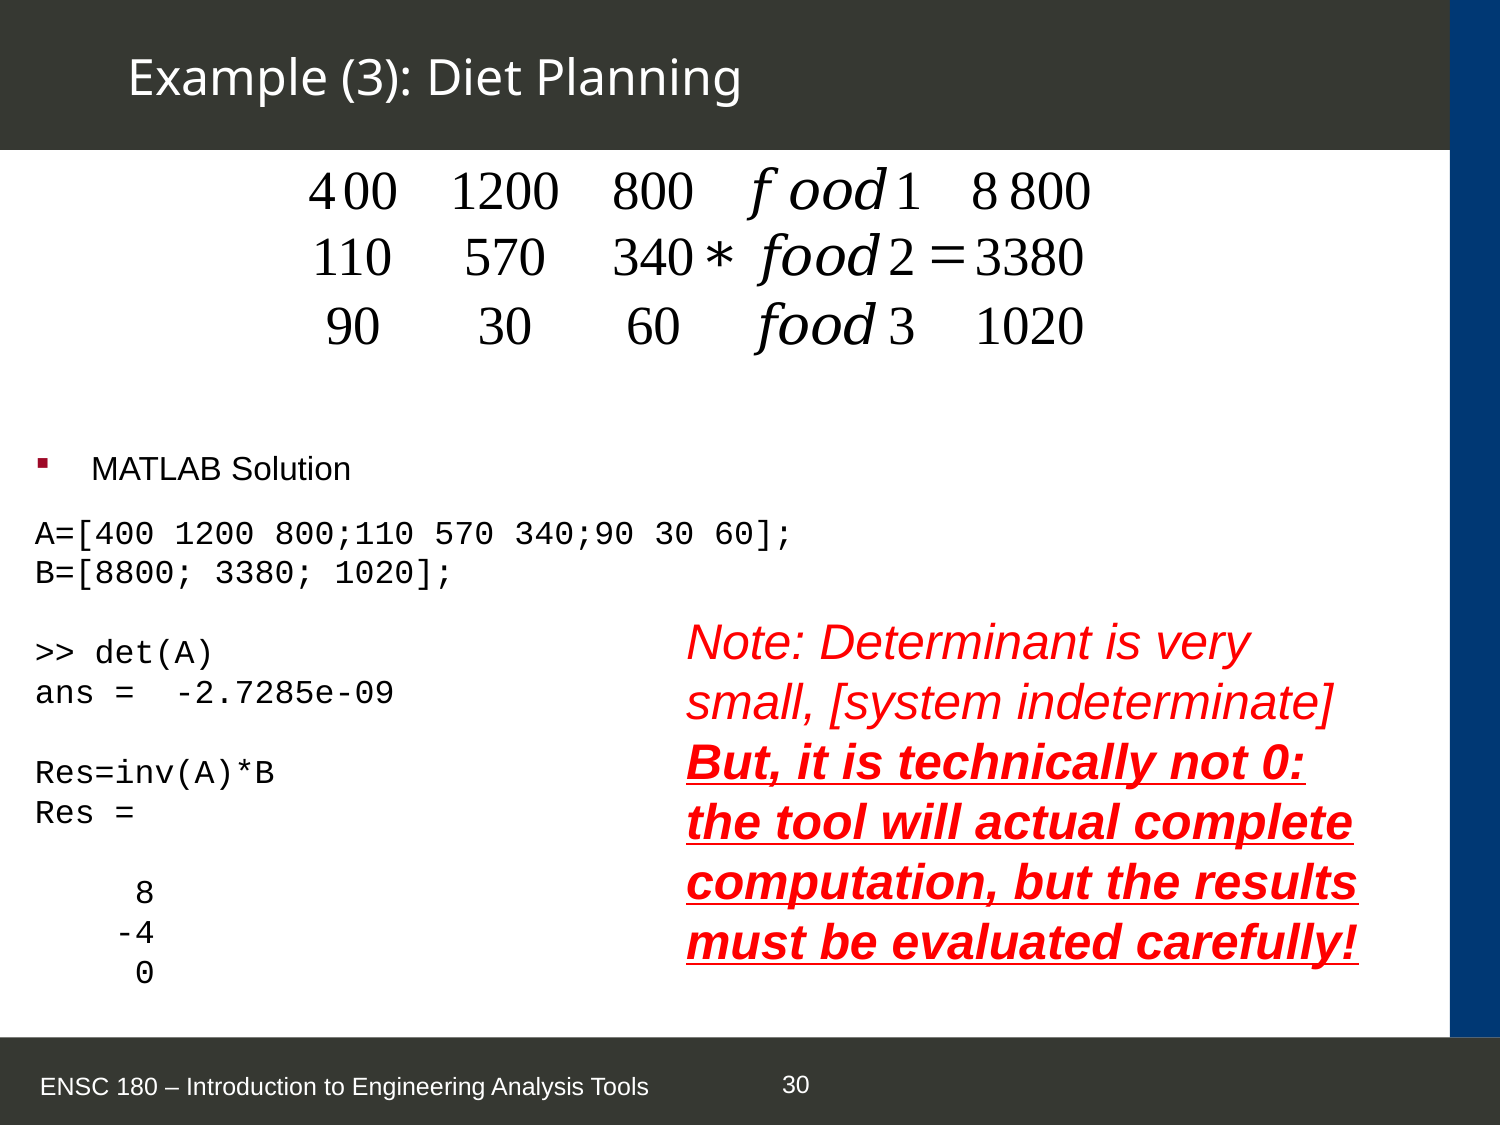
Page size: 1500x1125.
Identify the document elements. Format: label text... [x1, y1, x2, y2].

text_box Note: Determinant is very small, [system indeterminate] But, it is technically not 0: the tool will actual complete computation, but the results must be evaluated carefully! [671, 602, 1408, 978]
title Example (3): Diet Planning [112, 37, 1450, 138]
list MATLAB Solution [20, 440, 1440, 603]
footer ENSC 180 – Introduction to Engineering Analysis Tools [24, 1077, 686, 1113]
text_box A=[400 1200 800;110 570 340;90 30 60]; B=[8800; 3380; 1020]; >> det(A) ans = -2.7285e-09 Res=inv(A)*B Res = 8 -4 0 [19, 503, 1323, 1077]
